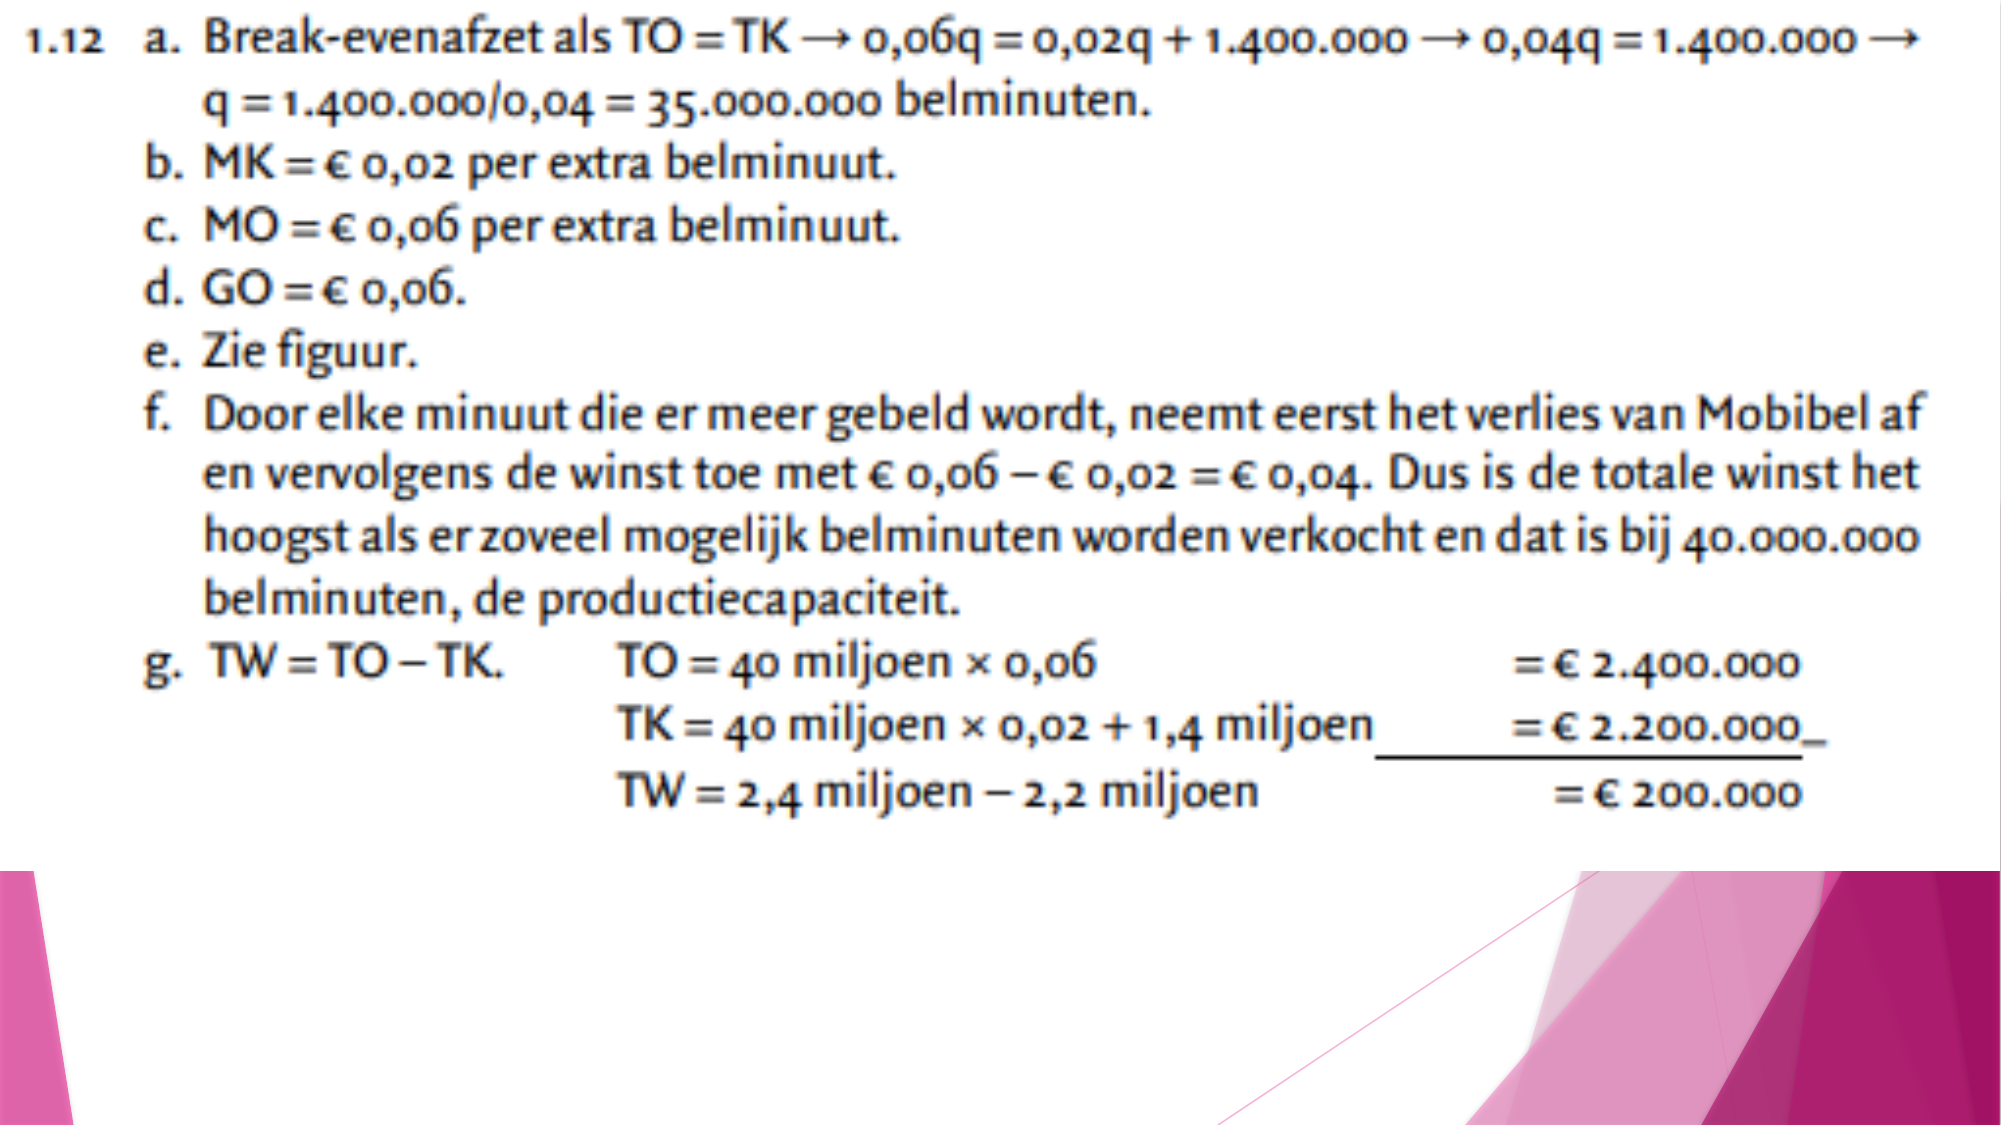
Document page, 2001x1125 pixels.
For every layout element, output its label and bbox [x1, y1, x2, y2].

picture [0, 0, 2000, 872]
